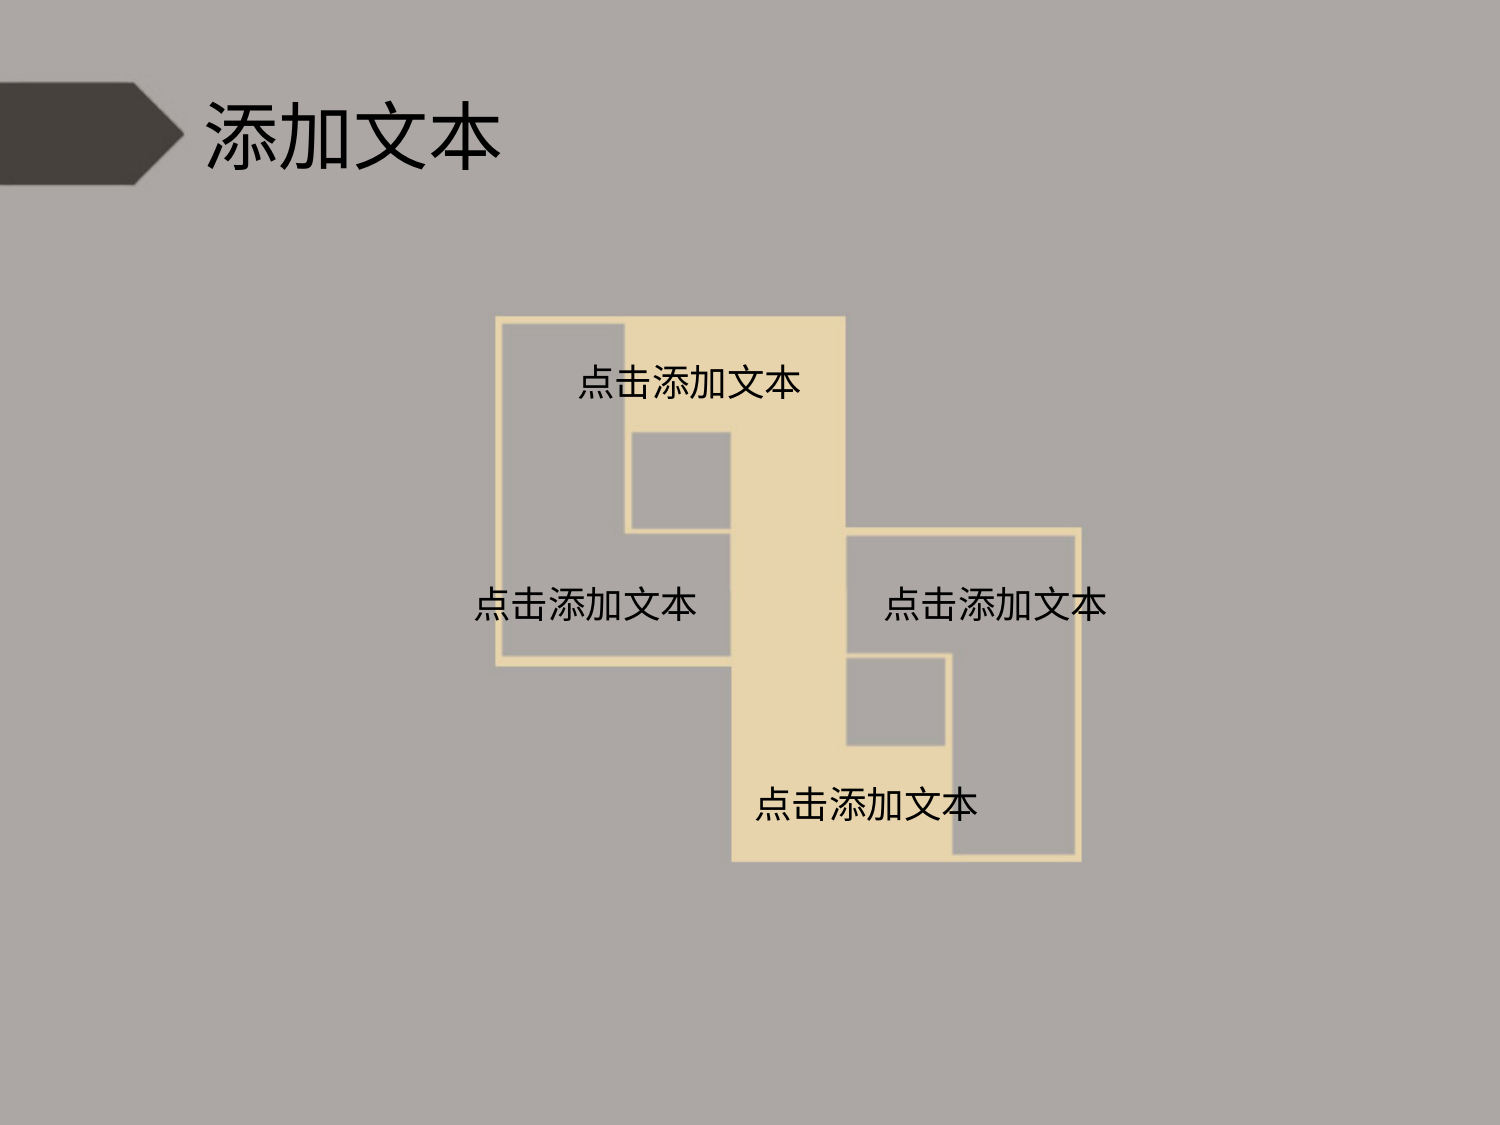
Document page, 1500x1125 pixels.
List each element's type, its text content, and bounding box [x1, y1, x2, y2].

text_box 添加文本 [189, 81, 519, 187]
text_box 点击添加文本 [562, 351, 856, 412]
picture [0, 0, 1500, 1125]
text_box 点击添加文本 [458, 574, 714, 634]
text_box 点击添加文本 [739, 773, 995, 834]
text_box 点击添加文本 [868, 574, 1124, 634]
